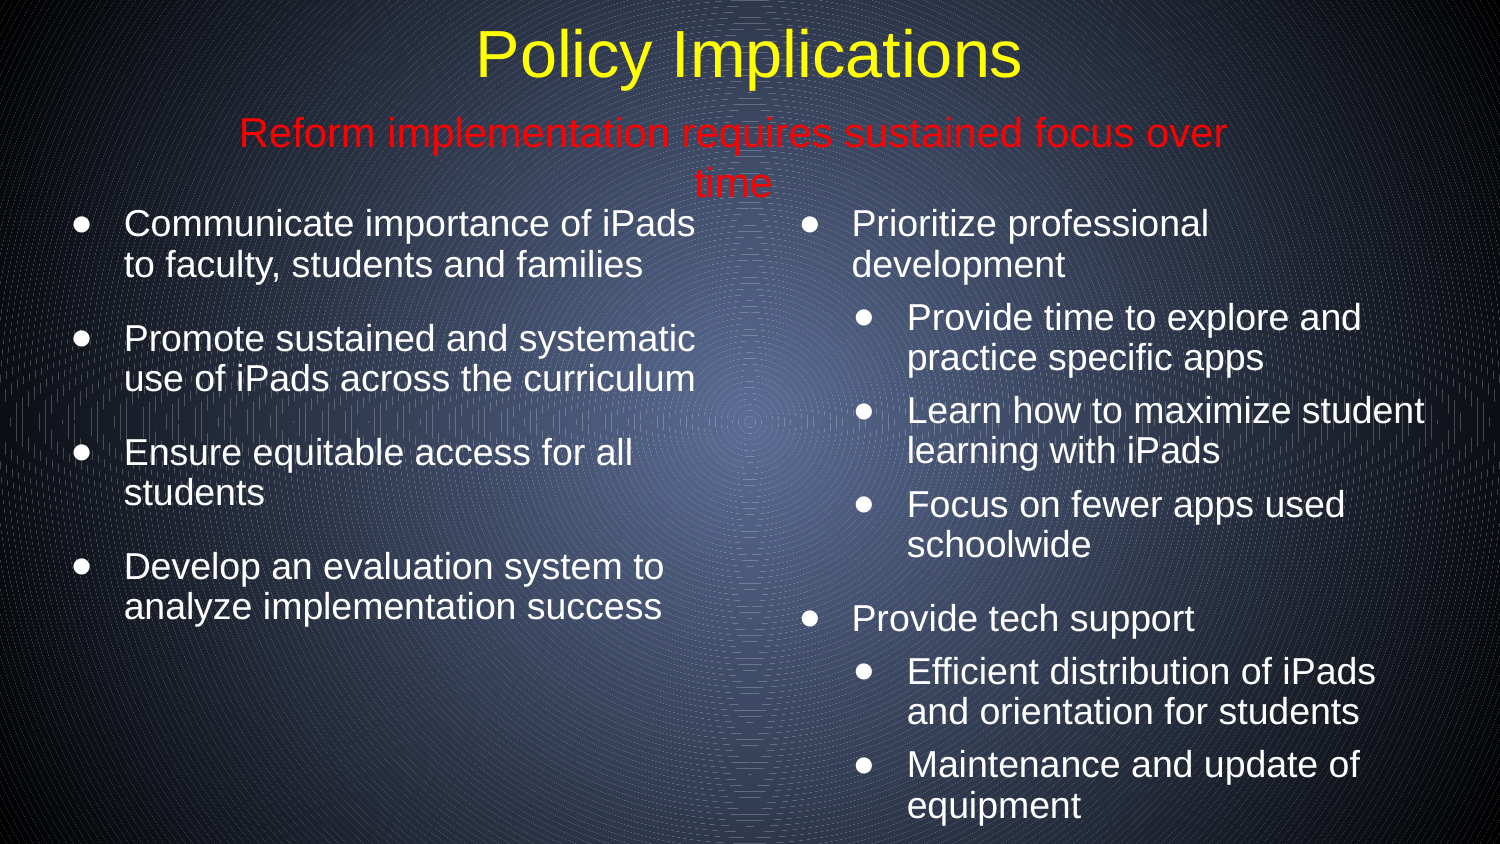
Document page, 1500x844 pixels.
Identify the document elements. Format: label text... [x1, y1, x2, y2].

title Policy Implications [90, 13, 1410, 99]
text_box Reform implementation requires sustained focus over time [212, 98, 1255, 186]
list Communicate importance of iPads to faculty, students and families Promote sustained and systematic use of iPads across the curriculum Ensure equitable access for all students Develop an evaluation system to analyze implementation success [51, 196, 721, 732]
list Prioritize professional development Provide time to explore and practice specific apps Learn how to maximize student learning with iPads Focus on fewer apps used schoolwide Provide tech support Efficient distribution of iPads and orientation for students Maintenance and update of equipment [779, 196, 1448, 732]
